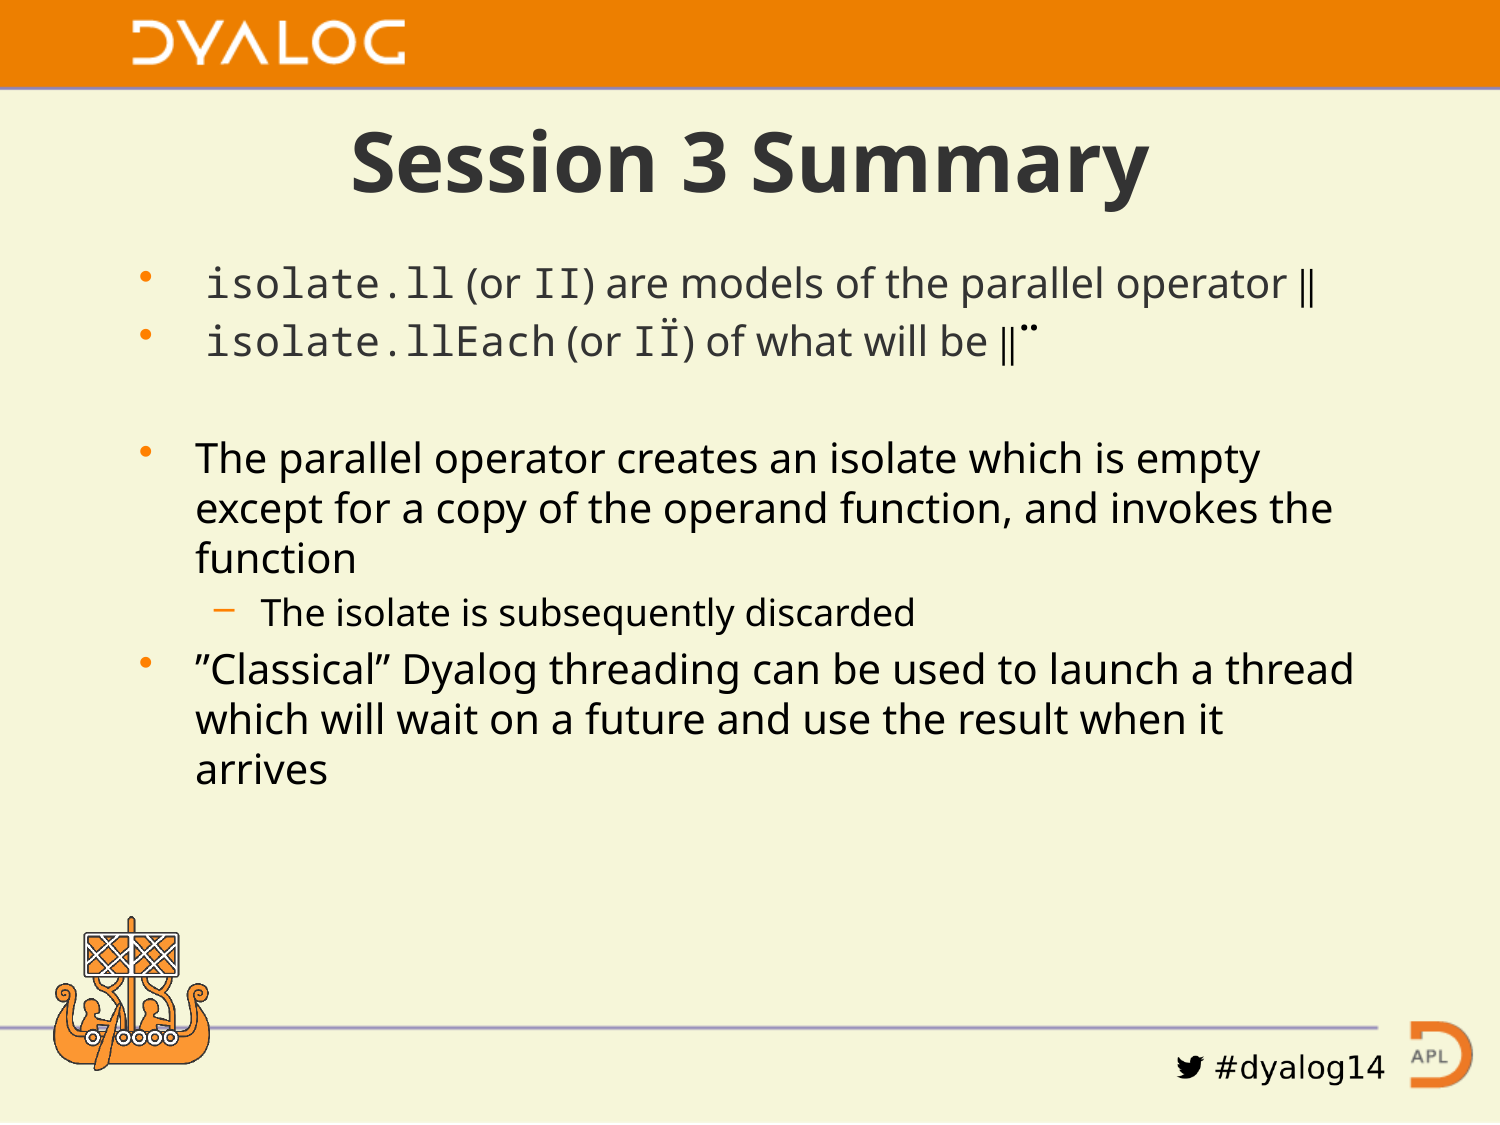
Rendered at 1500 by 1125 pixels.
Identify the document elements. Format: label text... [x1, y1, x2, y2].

list isolate.ll (or II) are models of the parallel operator ∥ isolate.llEach (or IÏ) of what will be ∥¨ The parallel operator creates an isolate which is empty except for a copy of the operand function, and invokes the function The isolate is subsequently discarded ”Classical” Dyalog threading can be used to launch a thread which will wait on a future and use the result when it arrives [123, 249, 1376, 888]
picture [0, 0, 1500, 1123]
title Session 3 Summary [123, 101, 1376, 249]
